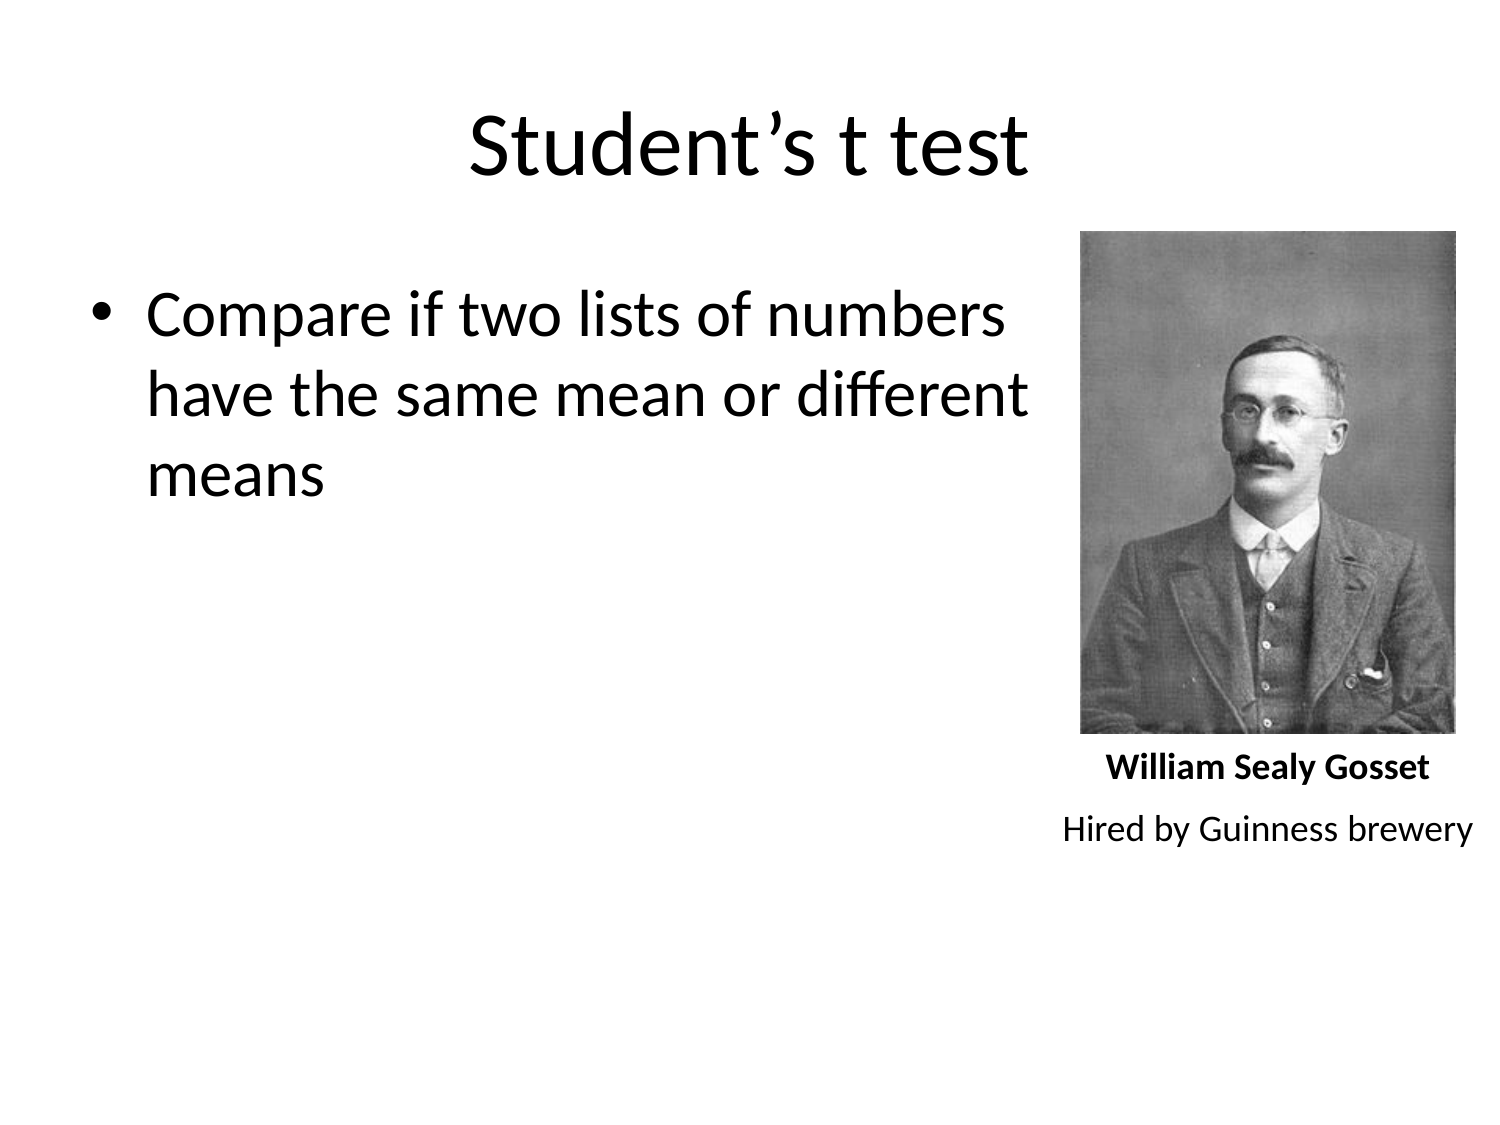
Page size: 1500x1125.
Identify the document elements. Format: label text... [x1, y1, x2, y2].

text_box William Sealy Gosset [1090, 743, 1446, 795]
list Compare if two lists of numbers have the same mean or different means [75, 262, 1046, 1083]
picture [1080, 231, 1456, 734]
text_box Hired by Guinness brewery [1047, 797, 1489, 857]
title Student’s t test [75, 45, 1425, 233]
